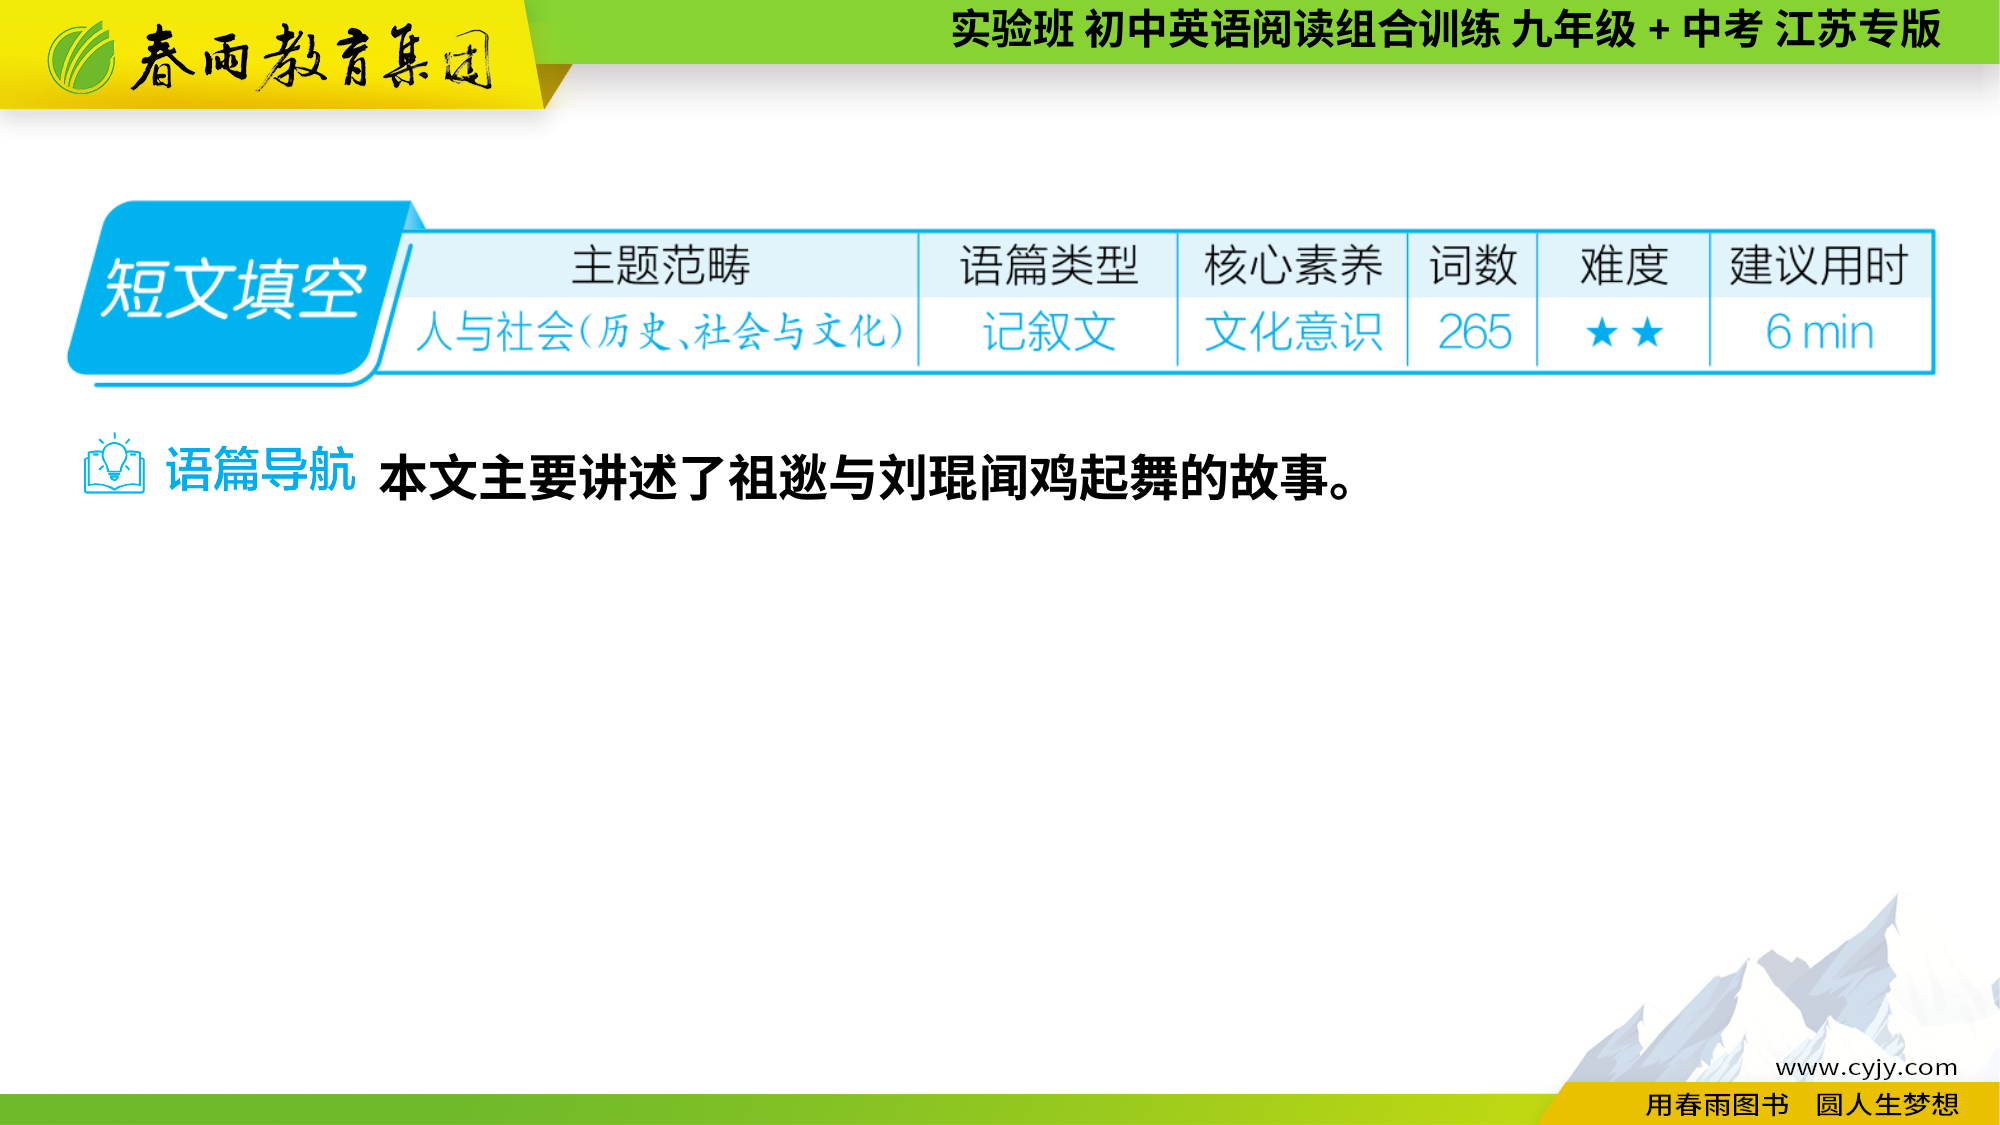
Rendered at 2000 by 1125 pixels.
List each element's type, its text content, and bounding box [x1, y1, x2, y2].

picture [0, 0, 2000, 1125]
list 本文主要讲述了祖逖与刘琨闻鸡起舞的故事。 [59, 409, 1944, 504]
